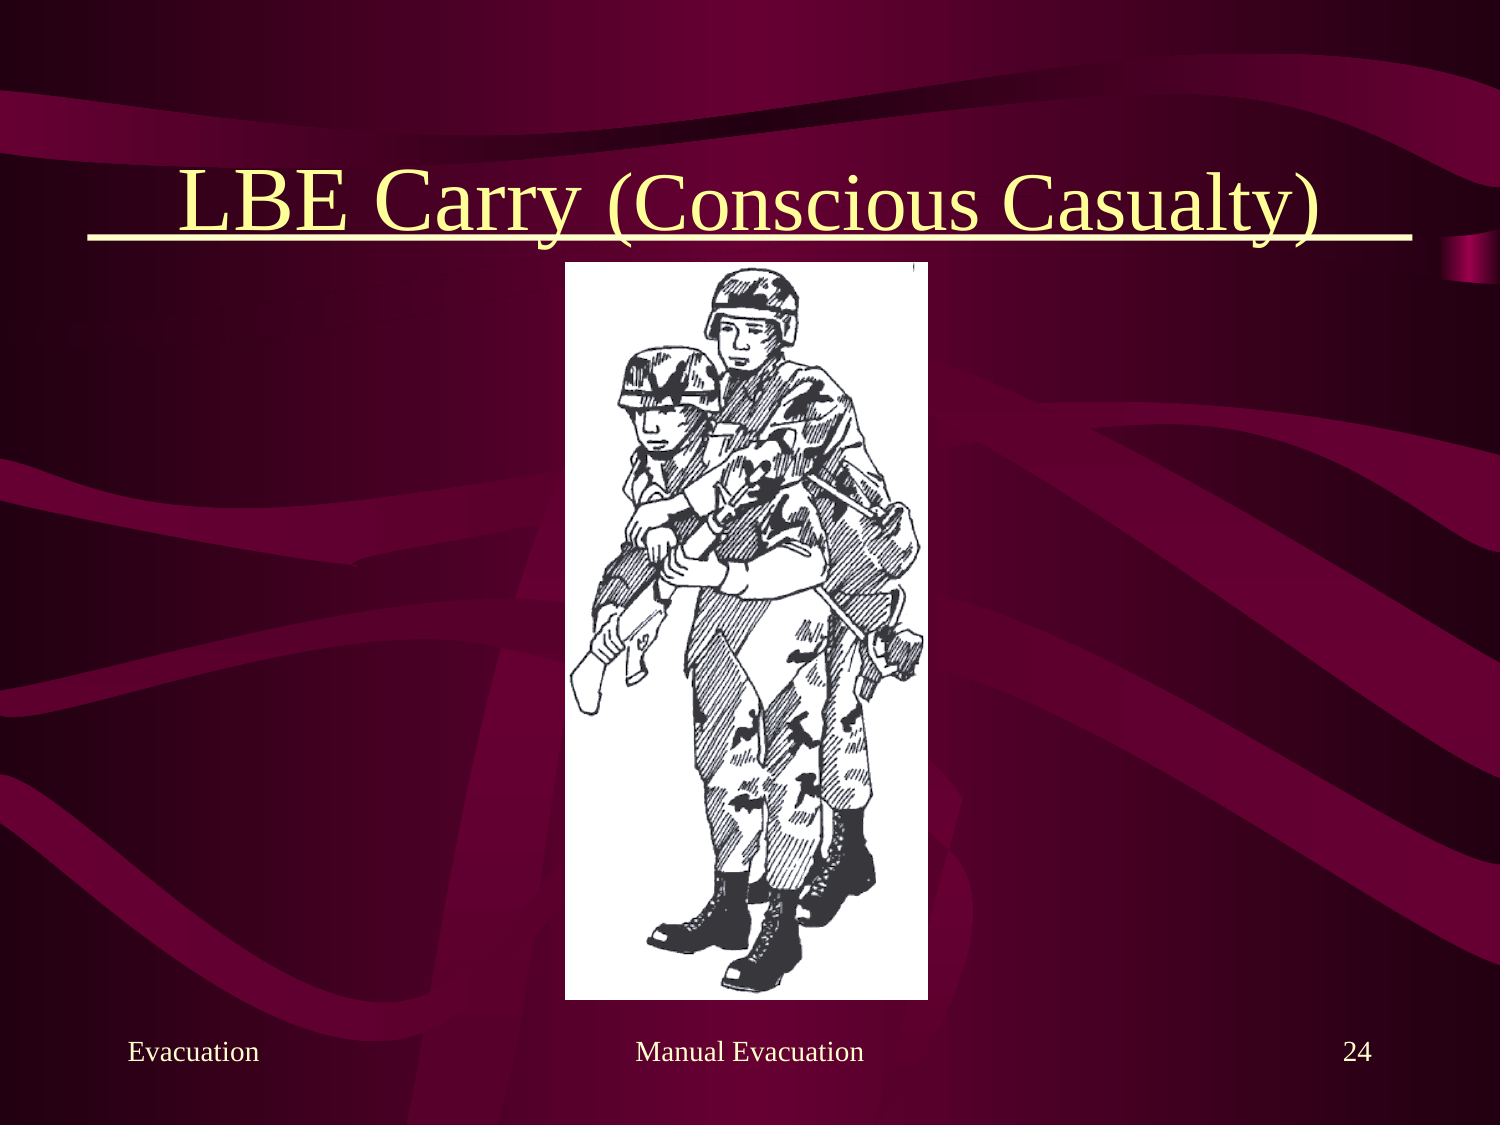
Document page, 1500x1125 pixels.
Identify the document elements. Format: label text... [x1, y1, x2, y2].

title LBE Carry (Conscious Casualty) [112, 238, 1388, 288]
picture [565, 262, 928, 1000]
footer Manual Evacuation [512, 1025, 988, 1100]
slide_number Evacuation [112, 1025, 425, 1100]
slide_number 24 [1074, 1025, 1388, 1100]
title LBE Carry (Conscious Casualty) [112, 99, 1388, 237]
